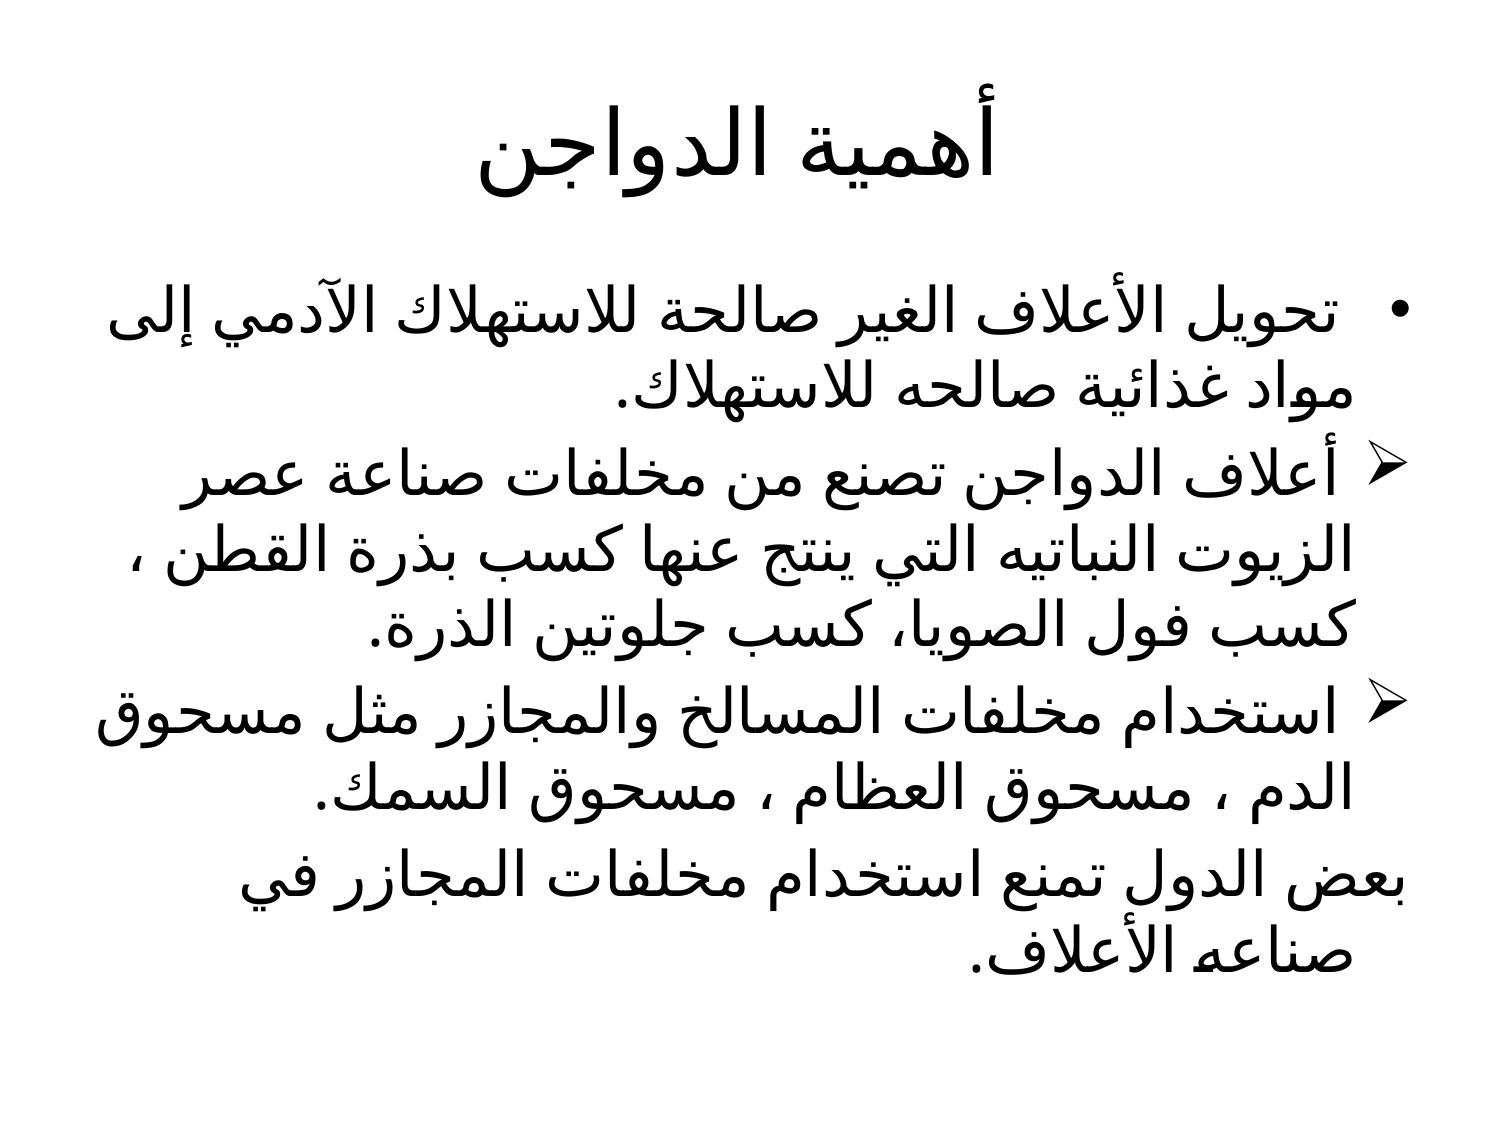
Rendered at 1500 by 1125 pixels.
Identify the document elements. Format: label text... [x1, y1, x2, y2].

title أهمية الدواجن [75, 45, 1425, 233]
list تحويل الأعلاف الغير صالحة للاستهلاك الآدمي إلى مواد غذائية صالحه للاستهلاك. أعلاف الدواجن تصنع من مخلفات صناعة عصر الزيوت النباتيه التي ينتج عنها كسب بذرة القطن ، كسب فول الصويا، كسب جلوتين الذرة. استخدام مخلفات المسالخ والمجازر مثل مسحوق الدم ، مسحوق العظام ، مسحوق السمك. بعض الدول تمنع استخدام مخلفات المجازر في صناعه الأعلاف. [75, 262, 1425, 1005]
